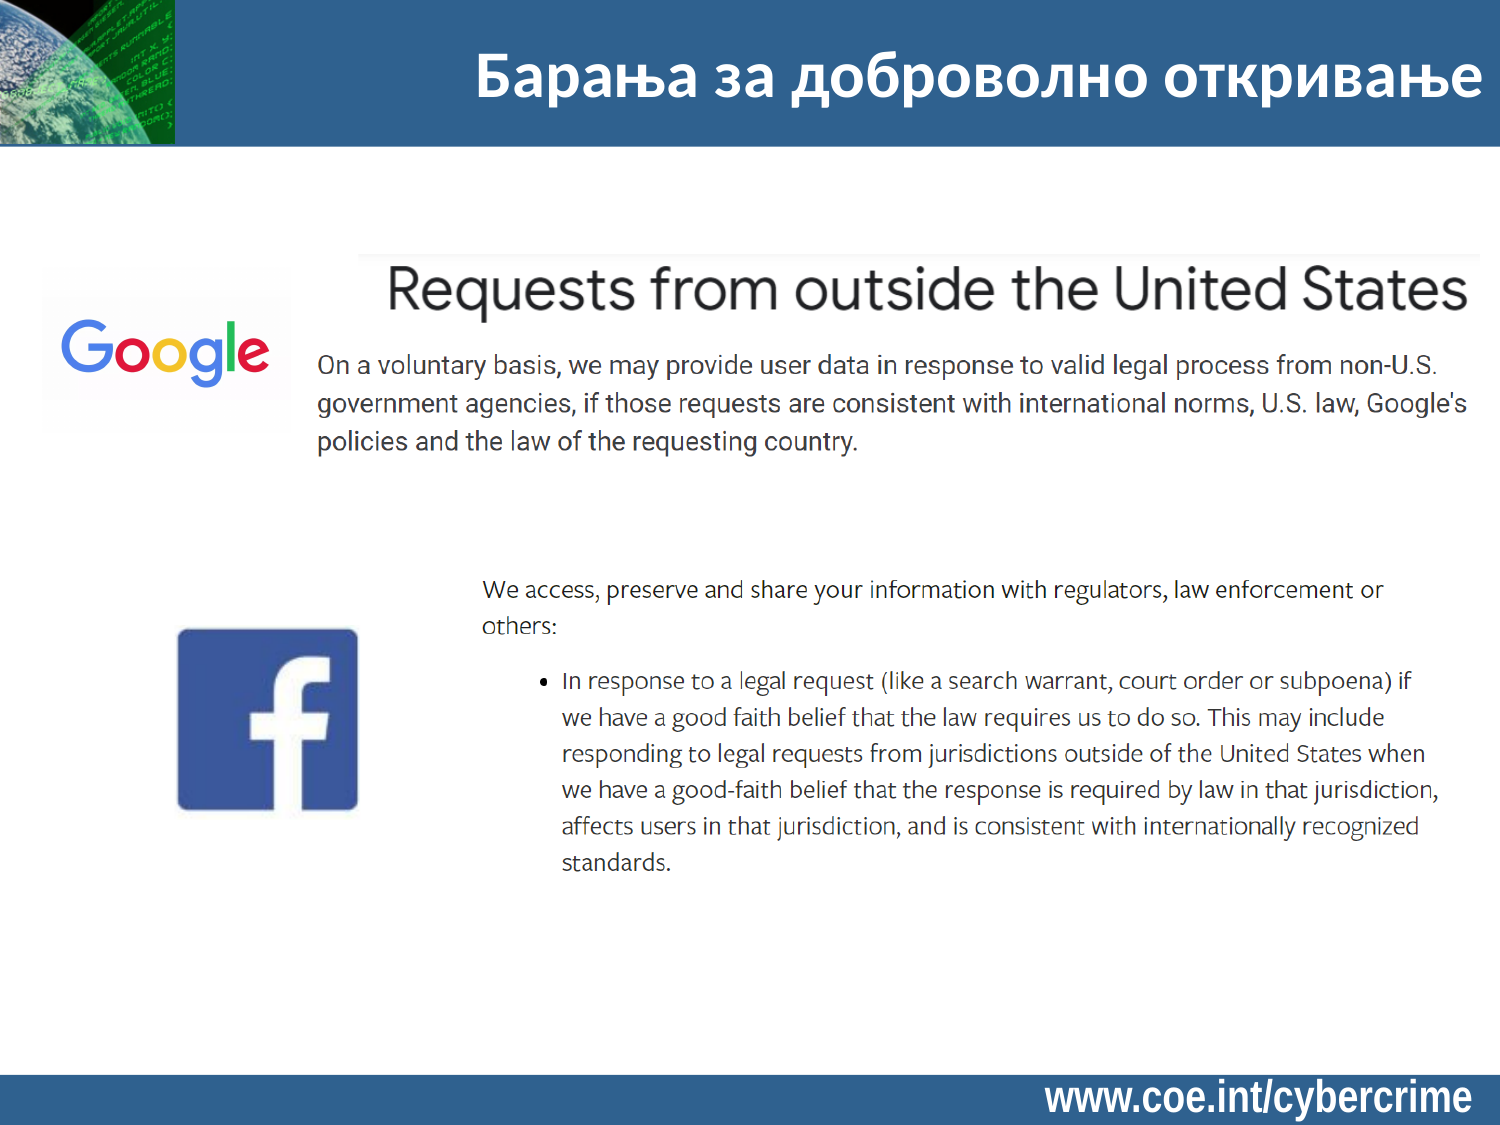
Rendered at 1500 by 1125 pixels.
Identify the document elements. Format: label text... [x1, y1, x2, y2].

text_box Барања за доброволно откривање [177, 0, 1500, 149]
picture [467, 566, 1457, 875]
picture [358, 254, 1481, 339]
text_box www.coe.int/cybercrime [1030, 1059, 1500, 1125]
picture [42, 267, 292, 434]
text_box [0, 1073, 1030, 1125]
picture [174, 625, 361, 820]
picture [316, 340, 1500, 474]
picture [0, 0, 175, 144]
